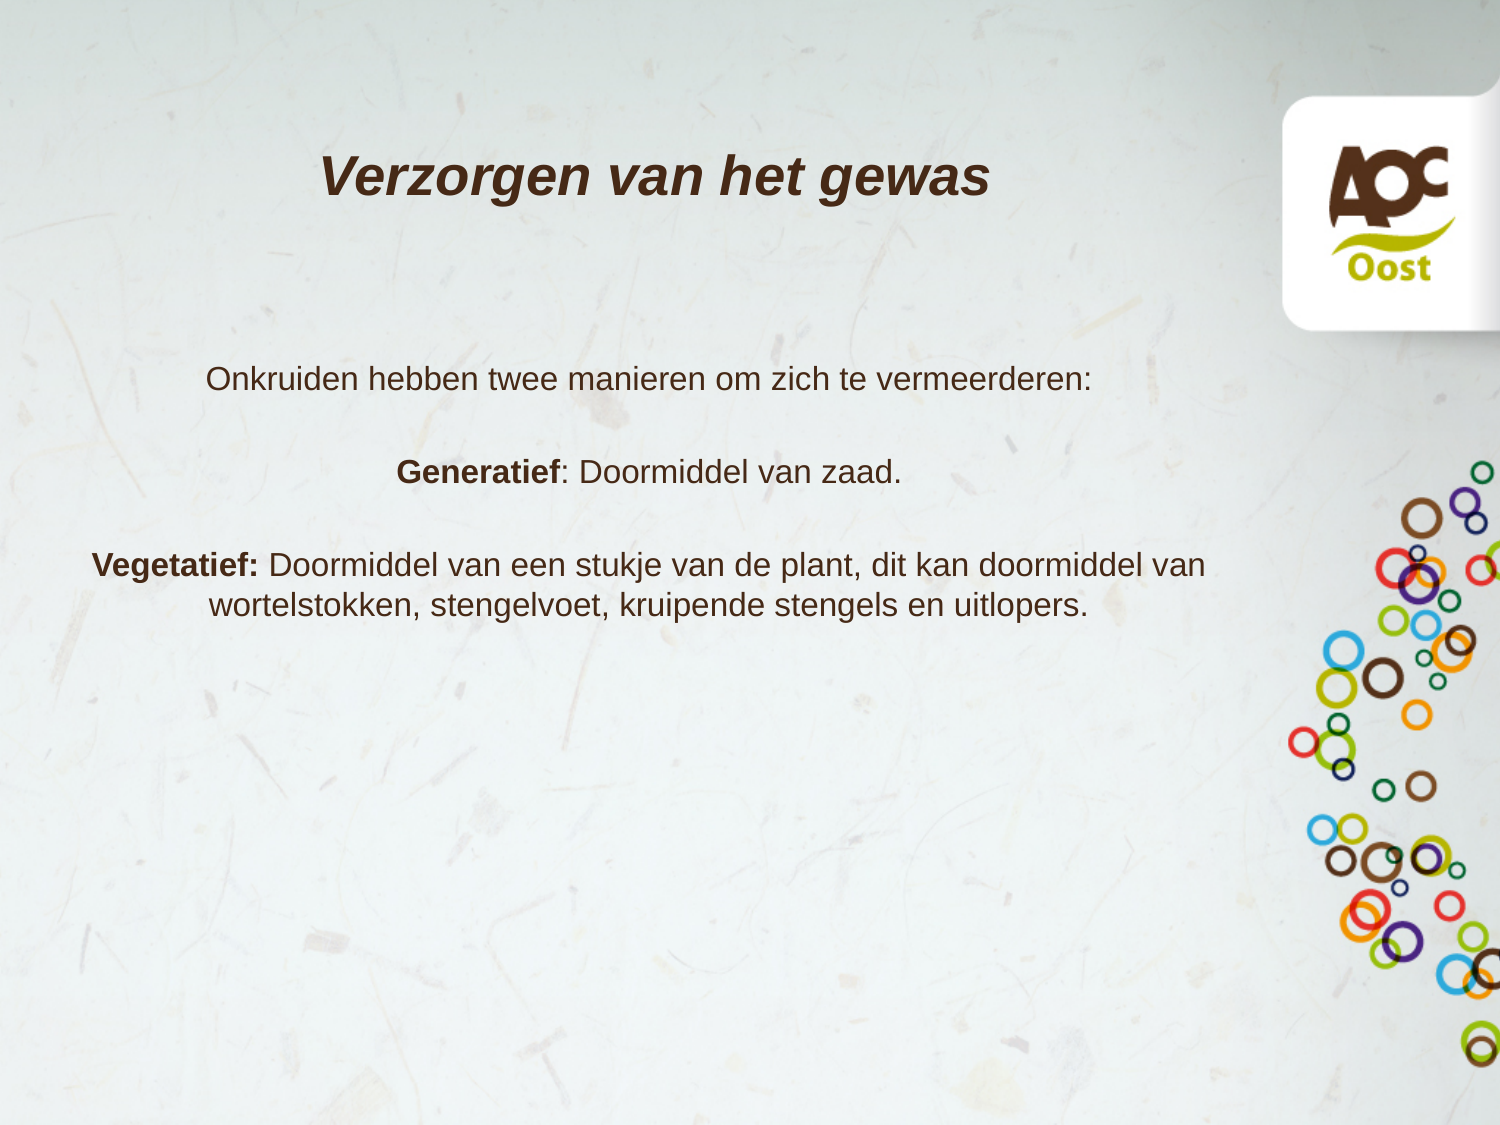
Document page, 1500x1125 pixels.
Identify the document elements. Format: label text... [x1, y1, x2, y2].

picture [0, 0, 1500, 1125]
subtitle Onkruiden hebben twee manieren om zich te vermeerderen: Generatief: Doormiddel van zaad. Vegetatief: Doormiddel van een stukje van de plant, dit kan doormiddel van wortelstokken, stengelvoet, kruipende stengels en uitlopers. [64, 349, 1235, 882]
title Verzorgen van het gewas [112, 101, 1199, 244]
